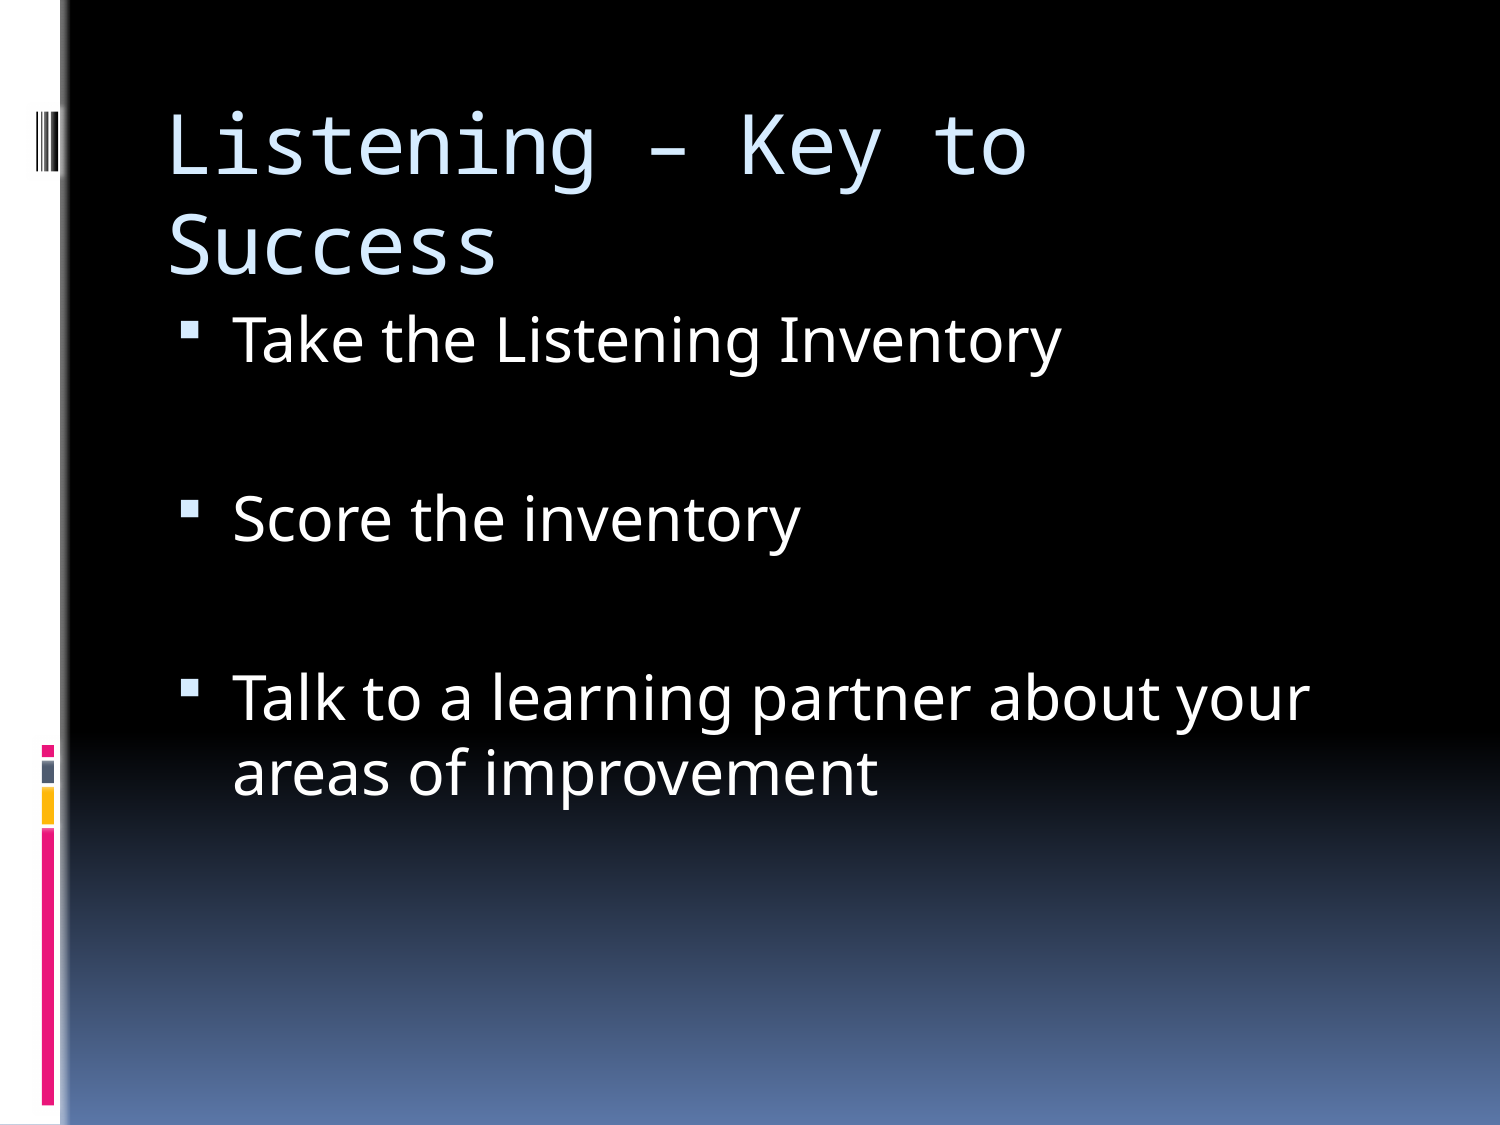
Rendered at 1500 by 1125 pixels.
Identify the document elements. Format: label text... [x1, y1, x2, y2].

title Listening – Key to Success [150, 83, 1425, 234]
list Take the Listening Inventory Score the inventory Talk to a learning partner about your areas of improvement [150, 292, 1425, 1043]
